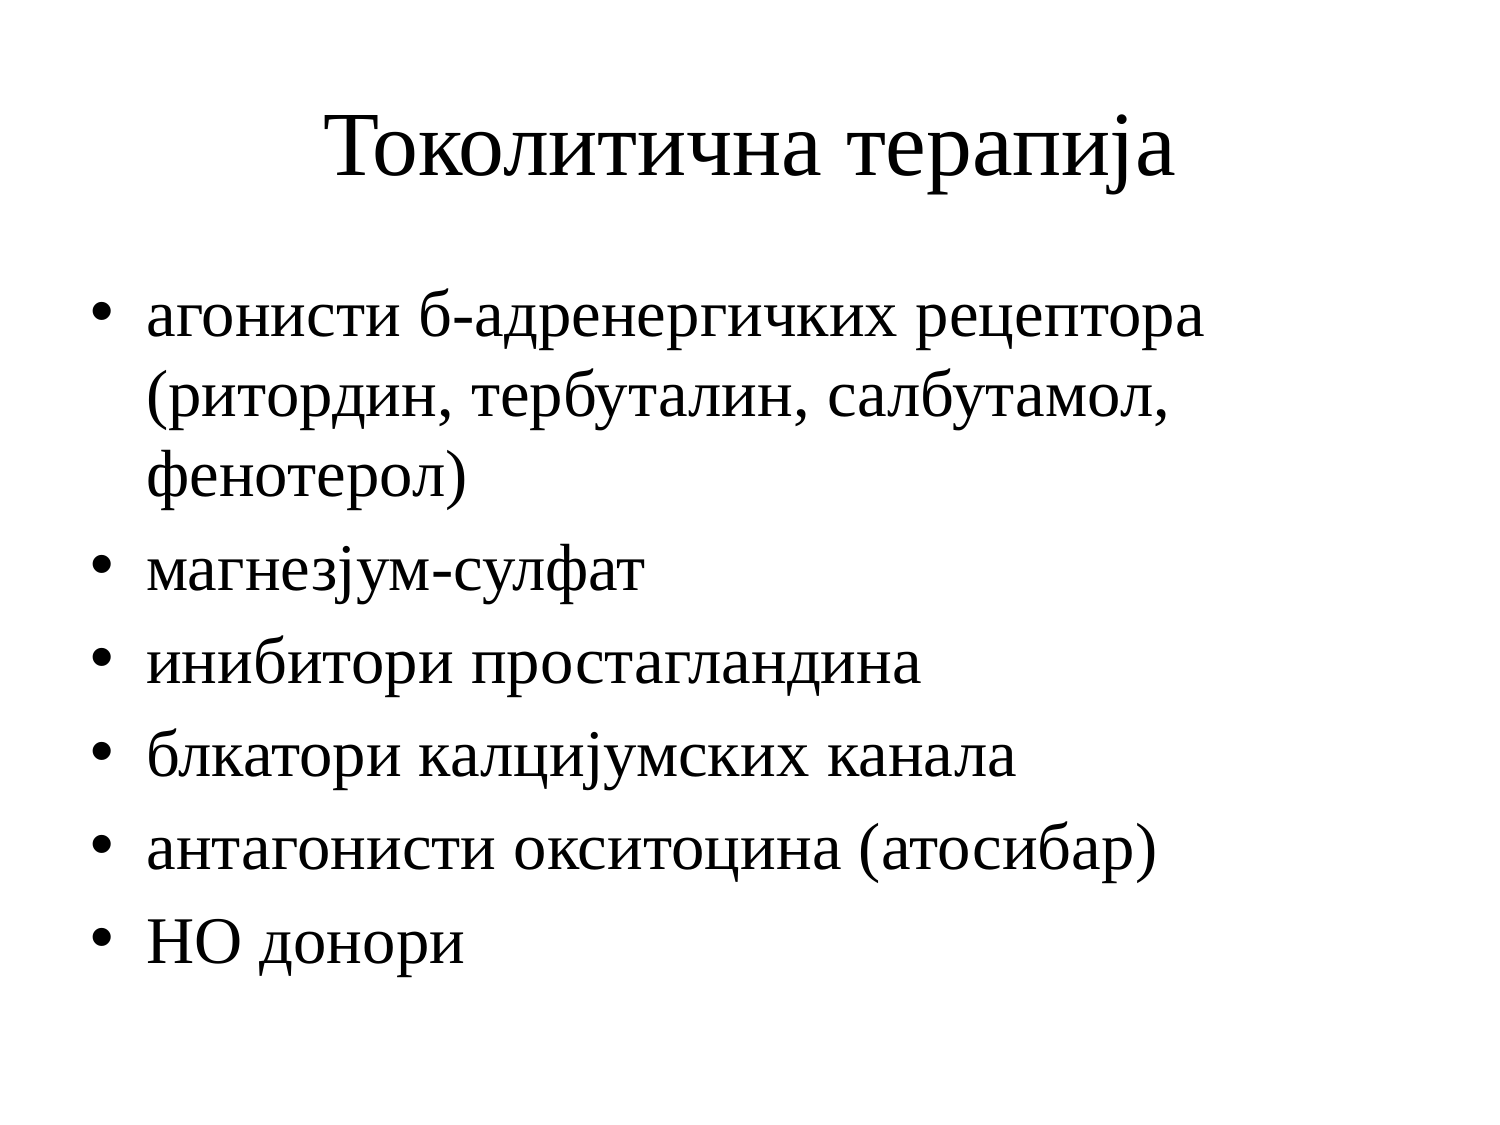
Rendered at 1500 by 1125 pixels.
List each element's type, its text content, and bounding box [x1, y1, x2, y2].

list агонисти б-адренергичких рецептора (ритордин, тербуталин, салбутамол, фенотерол) магнезјум-сулфат инибитори простагландина блкатори калцијумских канала антагонисти окситоцина (атосибар) НО донори [75, 262, 1425, 1005]
title Токолитична терапија [75, 45, 1425, 233]
